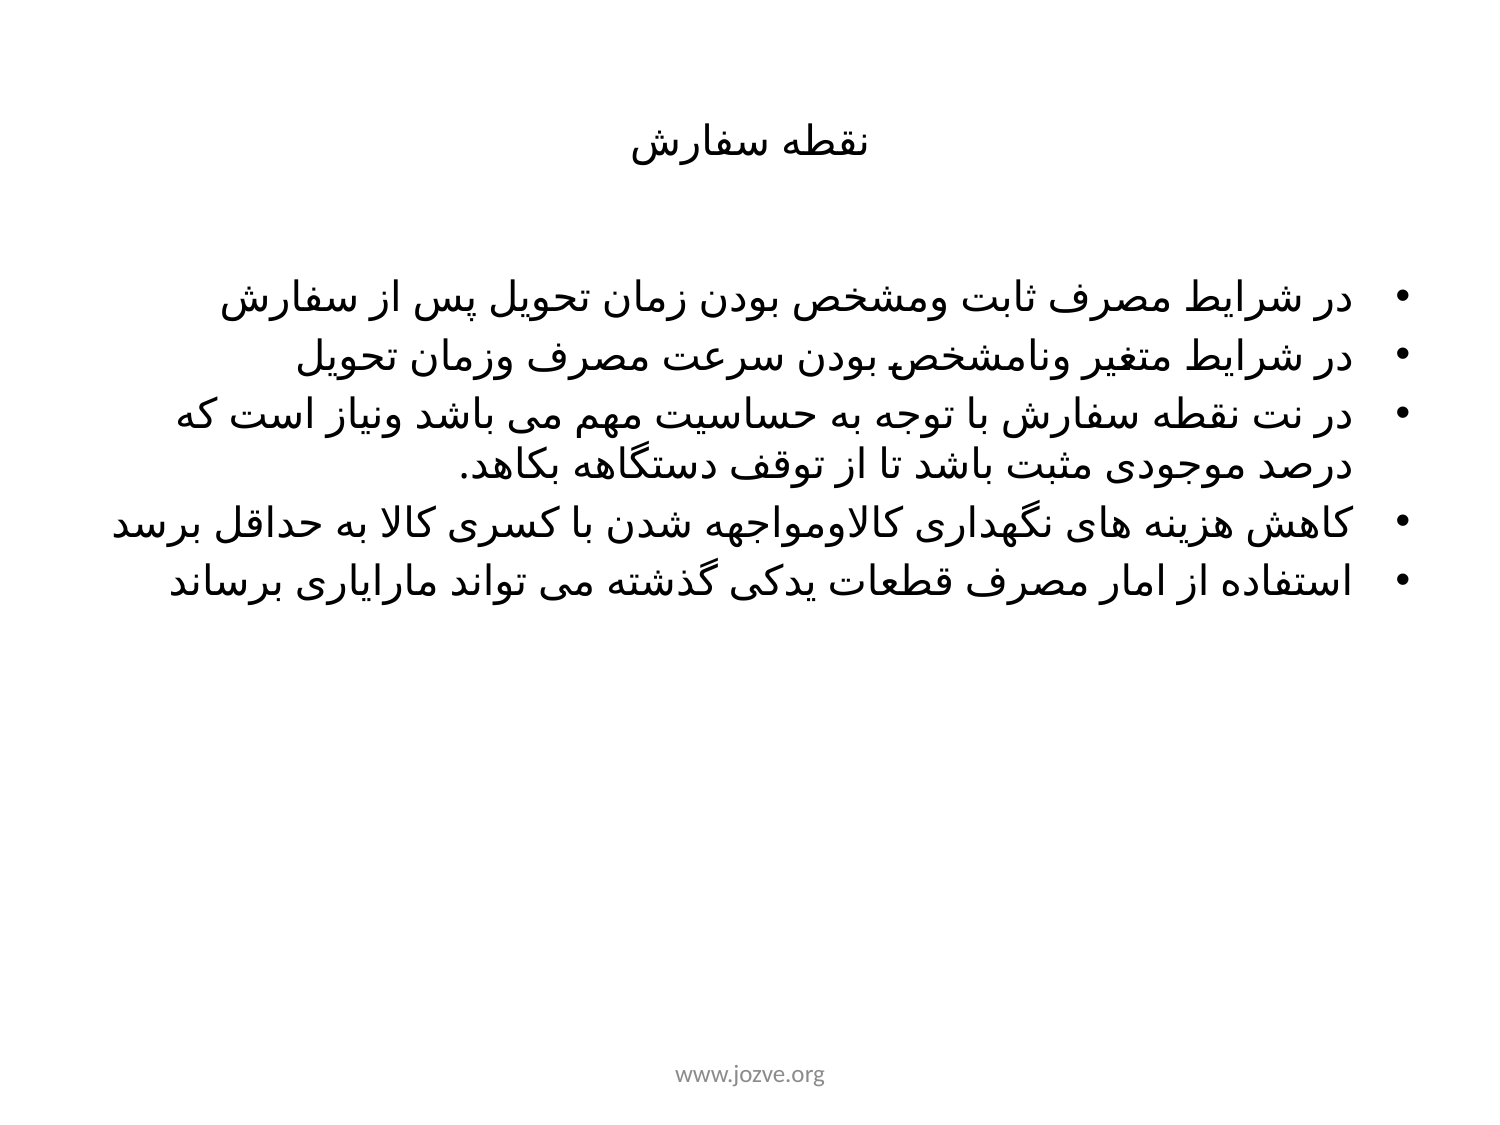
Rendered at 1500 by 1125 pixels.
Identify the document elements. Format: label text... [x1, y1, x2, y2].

footer www.jozve.org [512, 1042, 988, 1103]
list در شرایط مصرف ثابت ومشخص بودن زمان تحویل پس از سفارش در شرایط متغیر ونامشخص بودن سرعت مصرف وزمان تحویل در نت نقطه سفارش با توجه به حساسیت مهم می باشد ونیاز است که درصد موجودی مثبت باشد تا از توقف دستگاهه بکاهد. کاهش هزینه های نگهداری کالاومواجهه شدن با کسری کالا به حداقل برسد استفاده از امار مصرف قطعات یدکی گذشته می تواند مارایاری برساند [75, 262, 1425, 1005]
title نقطه سفارش [75, 45, 1425, 233]
